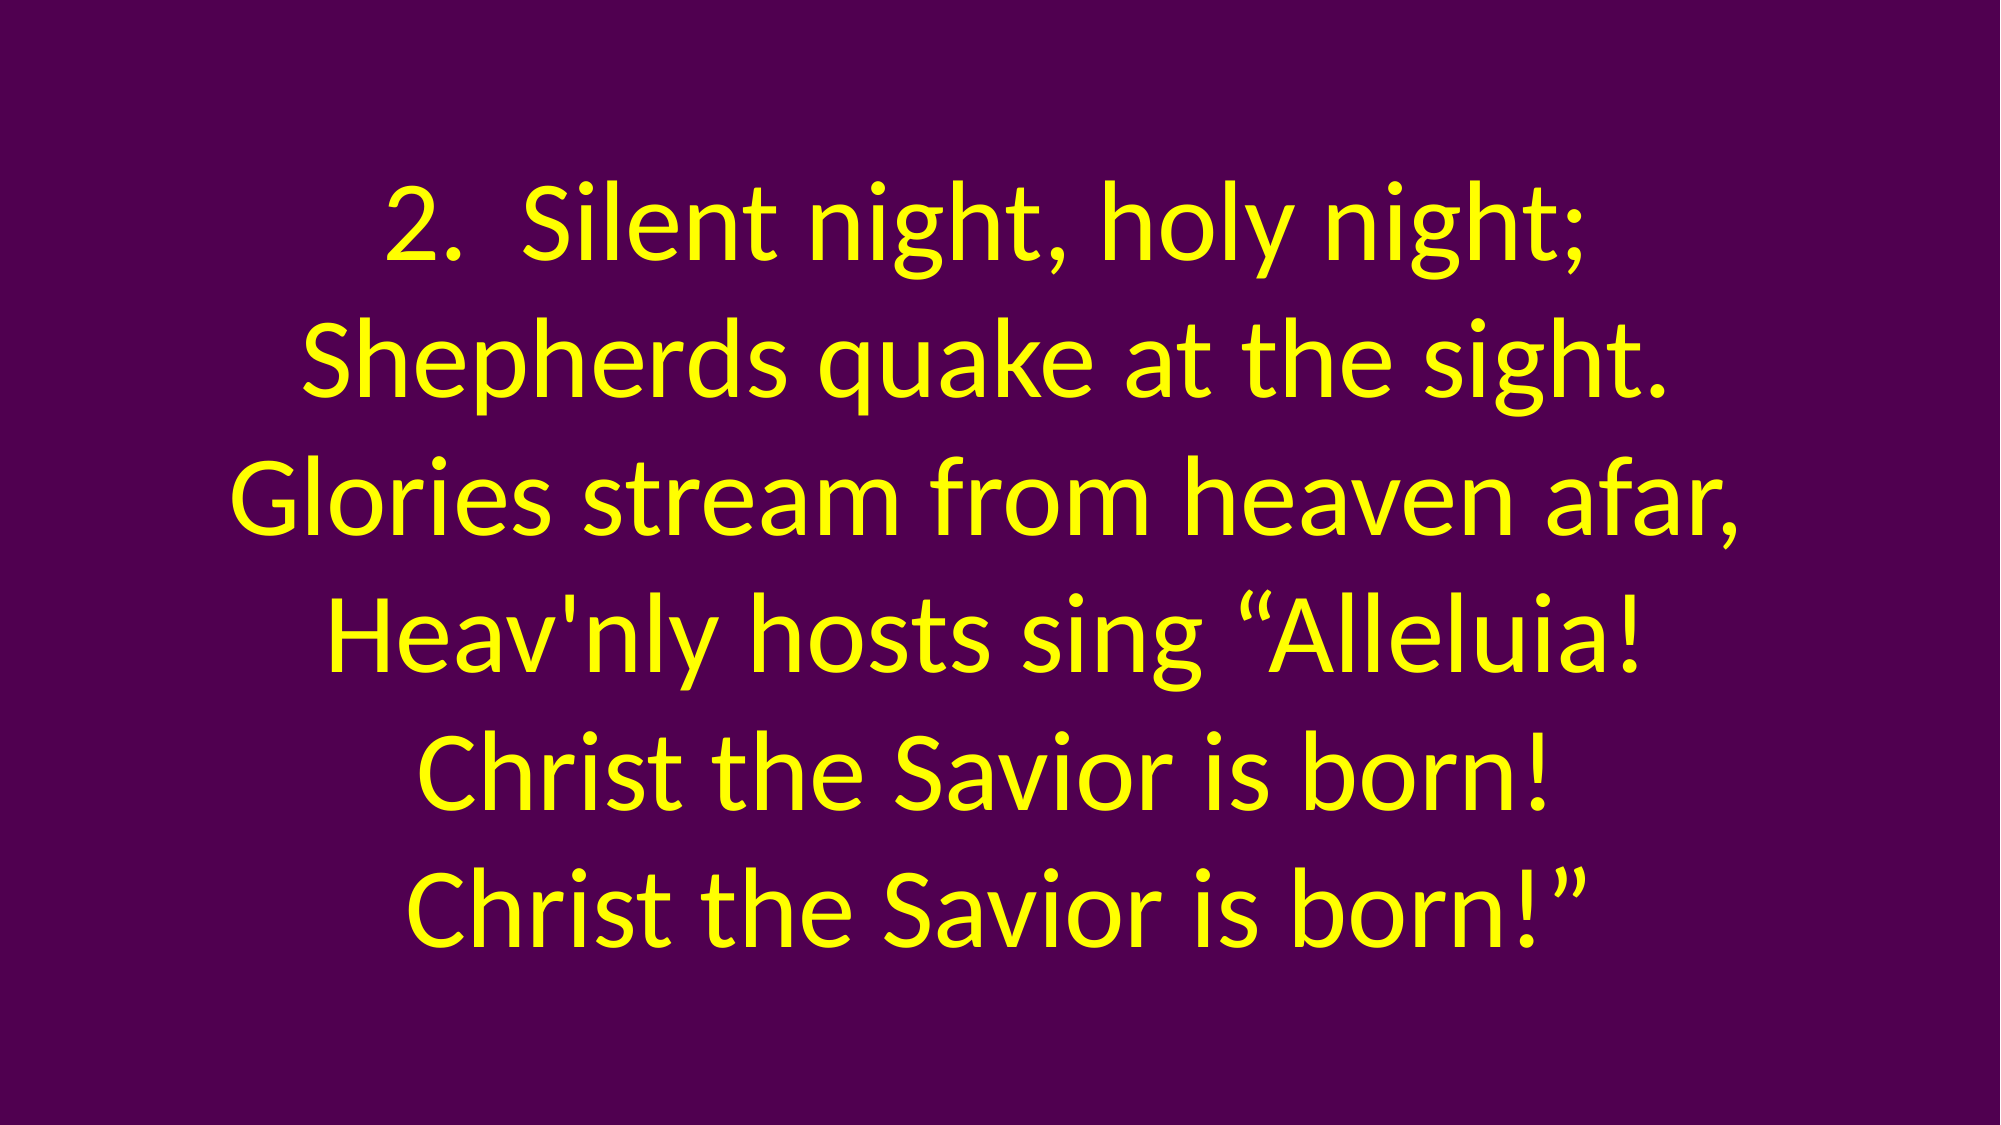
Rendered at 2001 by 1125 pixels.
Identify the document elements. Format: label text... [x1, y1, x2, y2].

text_box 2. Silent night, holy night; Shepherds quake at the sight. Glories stream from heaven afar, Heav'nly hosts sing “Alleluia! Christ the Savior is born! Christ the Savior is born!” [0, 138, 2000, 978]
